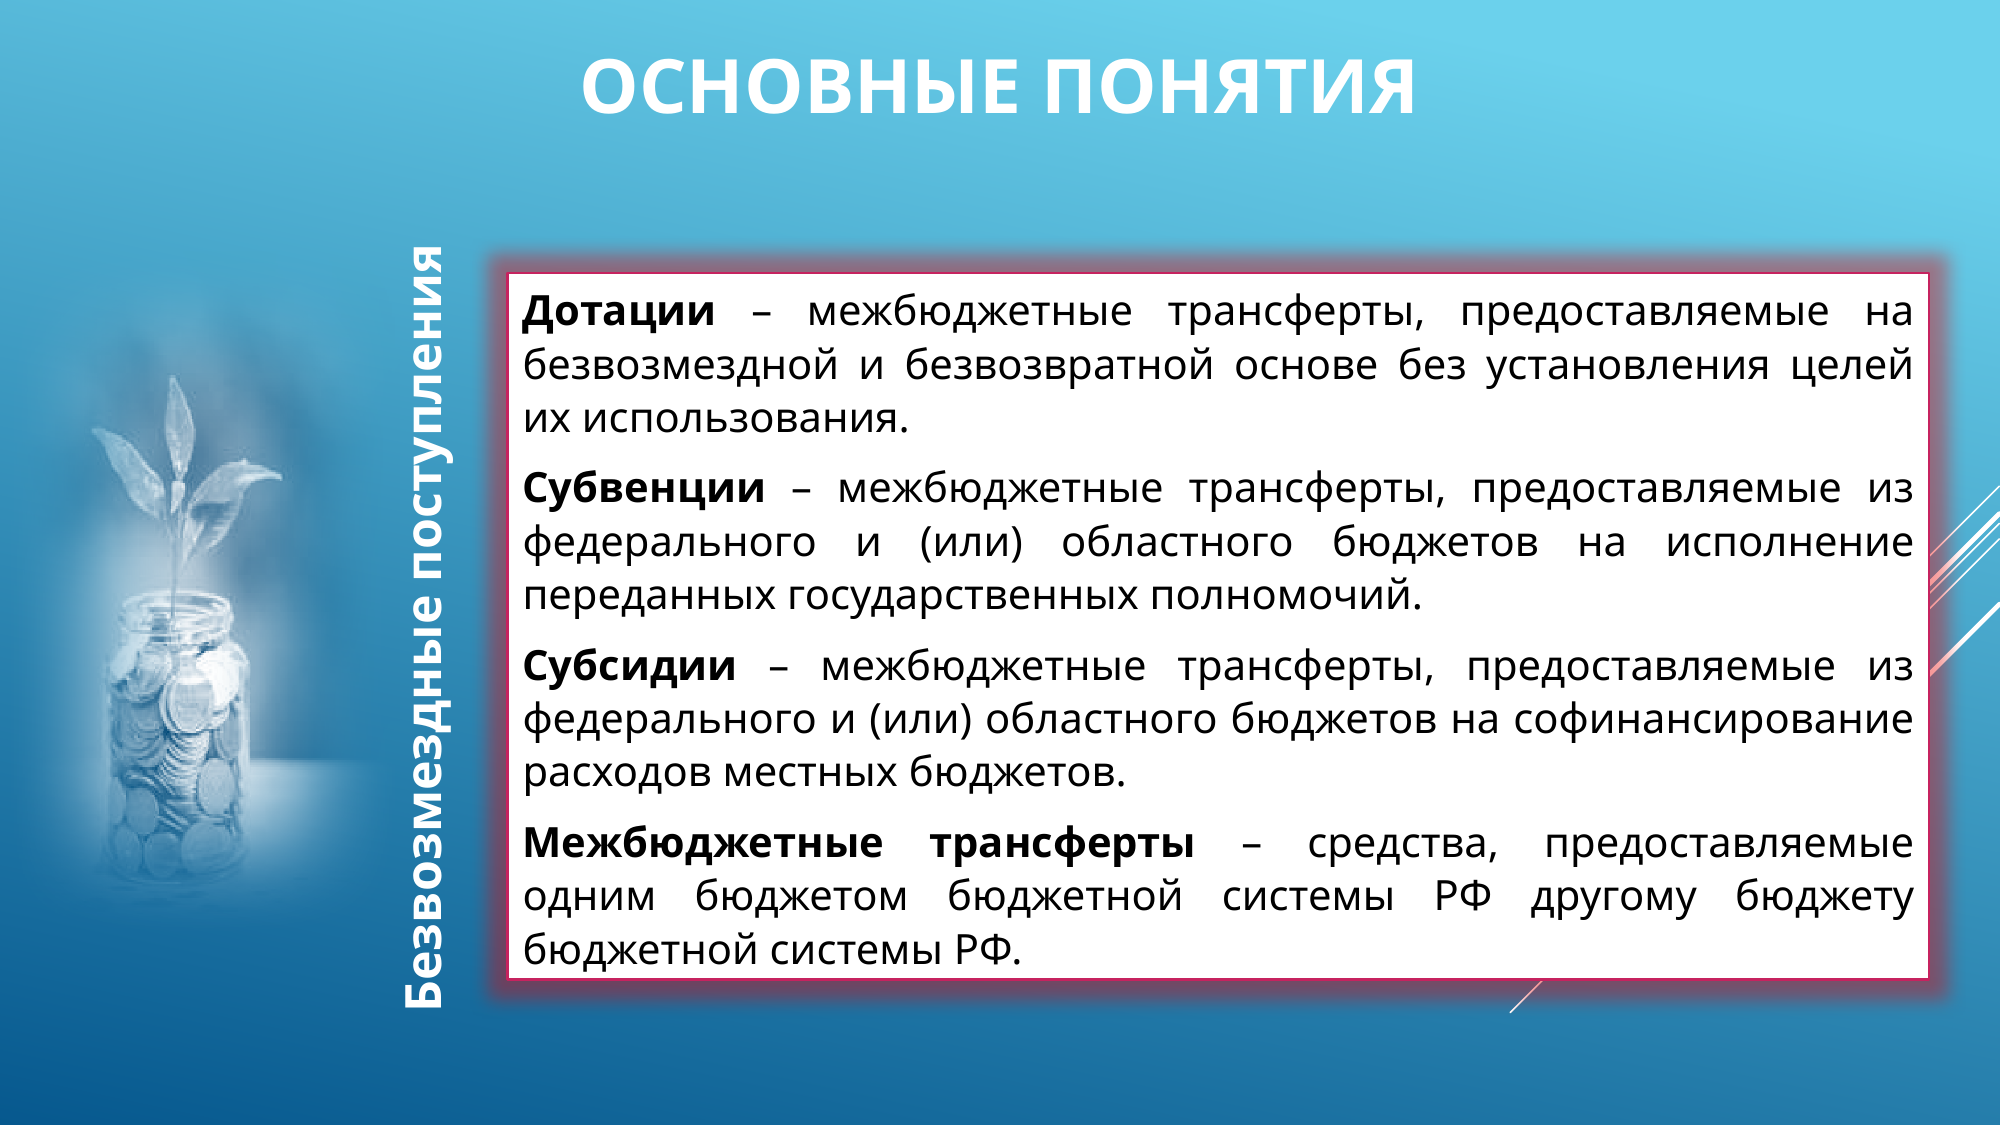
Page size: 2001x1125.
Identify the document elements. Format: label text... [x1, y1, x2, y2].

text_box Дотации – межбюджетные трансферты, предоставляемые на безвозмездной и безвозвратной основе без установления целей их использования. Субвенции – межбюджетные трансферты, предоставляемые из федерального и (или) областного бюджетов на исполнение переданных государственных полномочий. Субсидии – межбюджетные трансферты, предоставляемые из федерального и (или) областного бюджетов на софинансирование расходов местных бюджетов. Межбюджетные трансферты – средства, предоставляемые одним бюджетом бюджетной системы РФ другому бюджету бюджетной системы РФ. [506, 272, 1930, 981]
text_box Основные понятия [0, 14, 2000, 152]
picture [0, 244, 405, 941]
